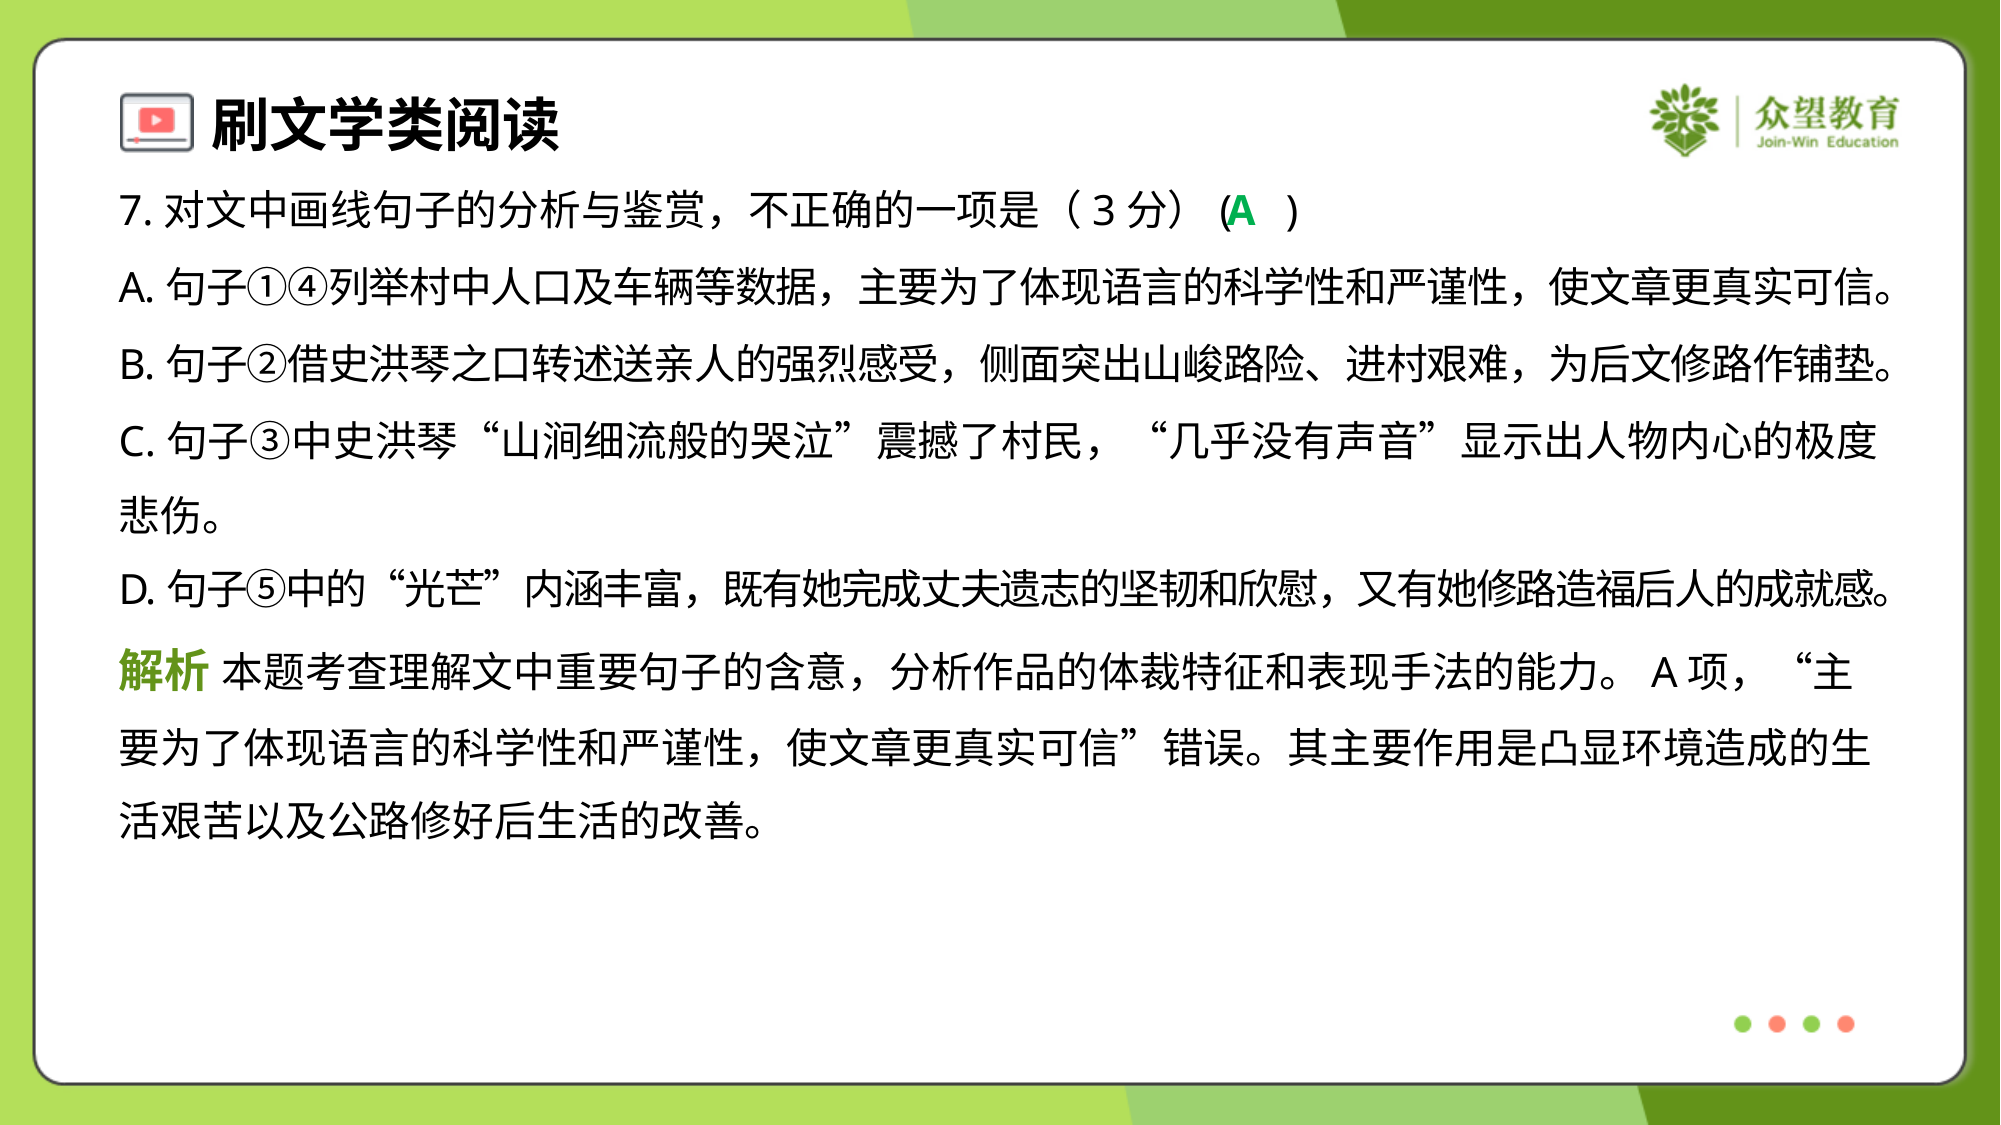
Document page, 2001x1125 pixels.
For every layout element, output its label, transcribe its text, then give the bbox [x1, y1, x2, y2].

text_box A [1210, 158, 1272, 226]
text_box A.句子①④列举村中人口及车辆等数据，主要为了体现语言的科学性和严谨性，使文章更真实可信。 B.句子②借史洪琴之口转述送亲人的强烈感受，侧面突出山峻路险、进村艰难，为后文修路作铺垫。 C.句子③中史洪琴“山涧细流般的哭泣”震撼了村民，“几乎没有声音”显示出人物内心的极度 悲伤。 D.句子⑤中的“光芒”内涵丰富，既有她完成丈夫遗志的坚韧和欣慰，又有她修路造福后人的成就感。 [118, 235, 1883, 606]
text_box 7.对文中画线句子的分析与鉴赏，不正确的一项是（3分）( ) [1272, 158, 1883, 226]
text_box 解析 本题考查理解文中重要句子的含意，分析作品的体裁特征和表现手法的能力。A项，“主 要为了体现语言的科学性和严谨性，使文章更真实可信”错误。其主要作用是凸显环境造成的生 活艰苦以及公路修好后生活的改善。 [118, 619, 1883, 838]
text_box 7.对文中画线句子的分析与鉴赏，不正确的一项是（3分）( ) [118, 158, 1210, 226]
picture [0, 0, 2000, 1125]
